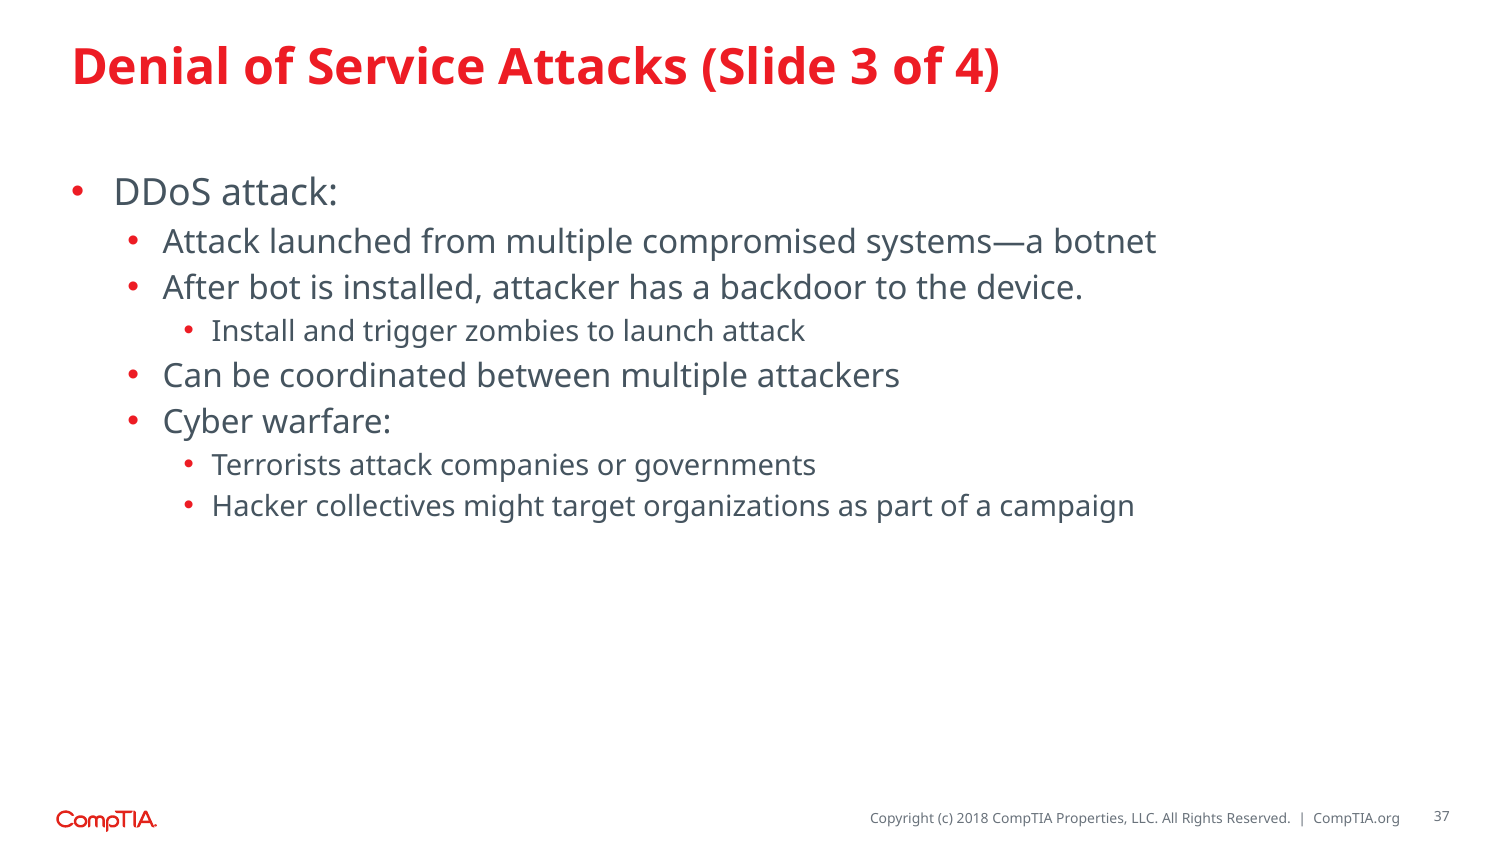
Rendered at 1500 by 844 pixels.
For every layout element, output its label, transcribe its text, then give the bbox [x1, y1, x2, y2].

title Denial of Service Attacks (Slide 3 of 4) [56, 12, 1444, 117]
slide_number 37 [1407, 800, 1450, 835]
list DDoS attack: Attack launched from multiple compromised systems—a botnet After bot is installed, attacker has a backdoor to the device. Install and trigger zombies to launch attack Can be coordinated between multiple attackers Cyber warfare: Terrorists attack companies or governments Hacker collectives might target organizations as part of a campaign [56, 160, 1444, 746]
